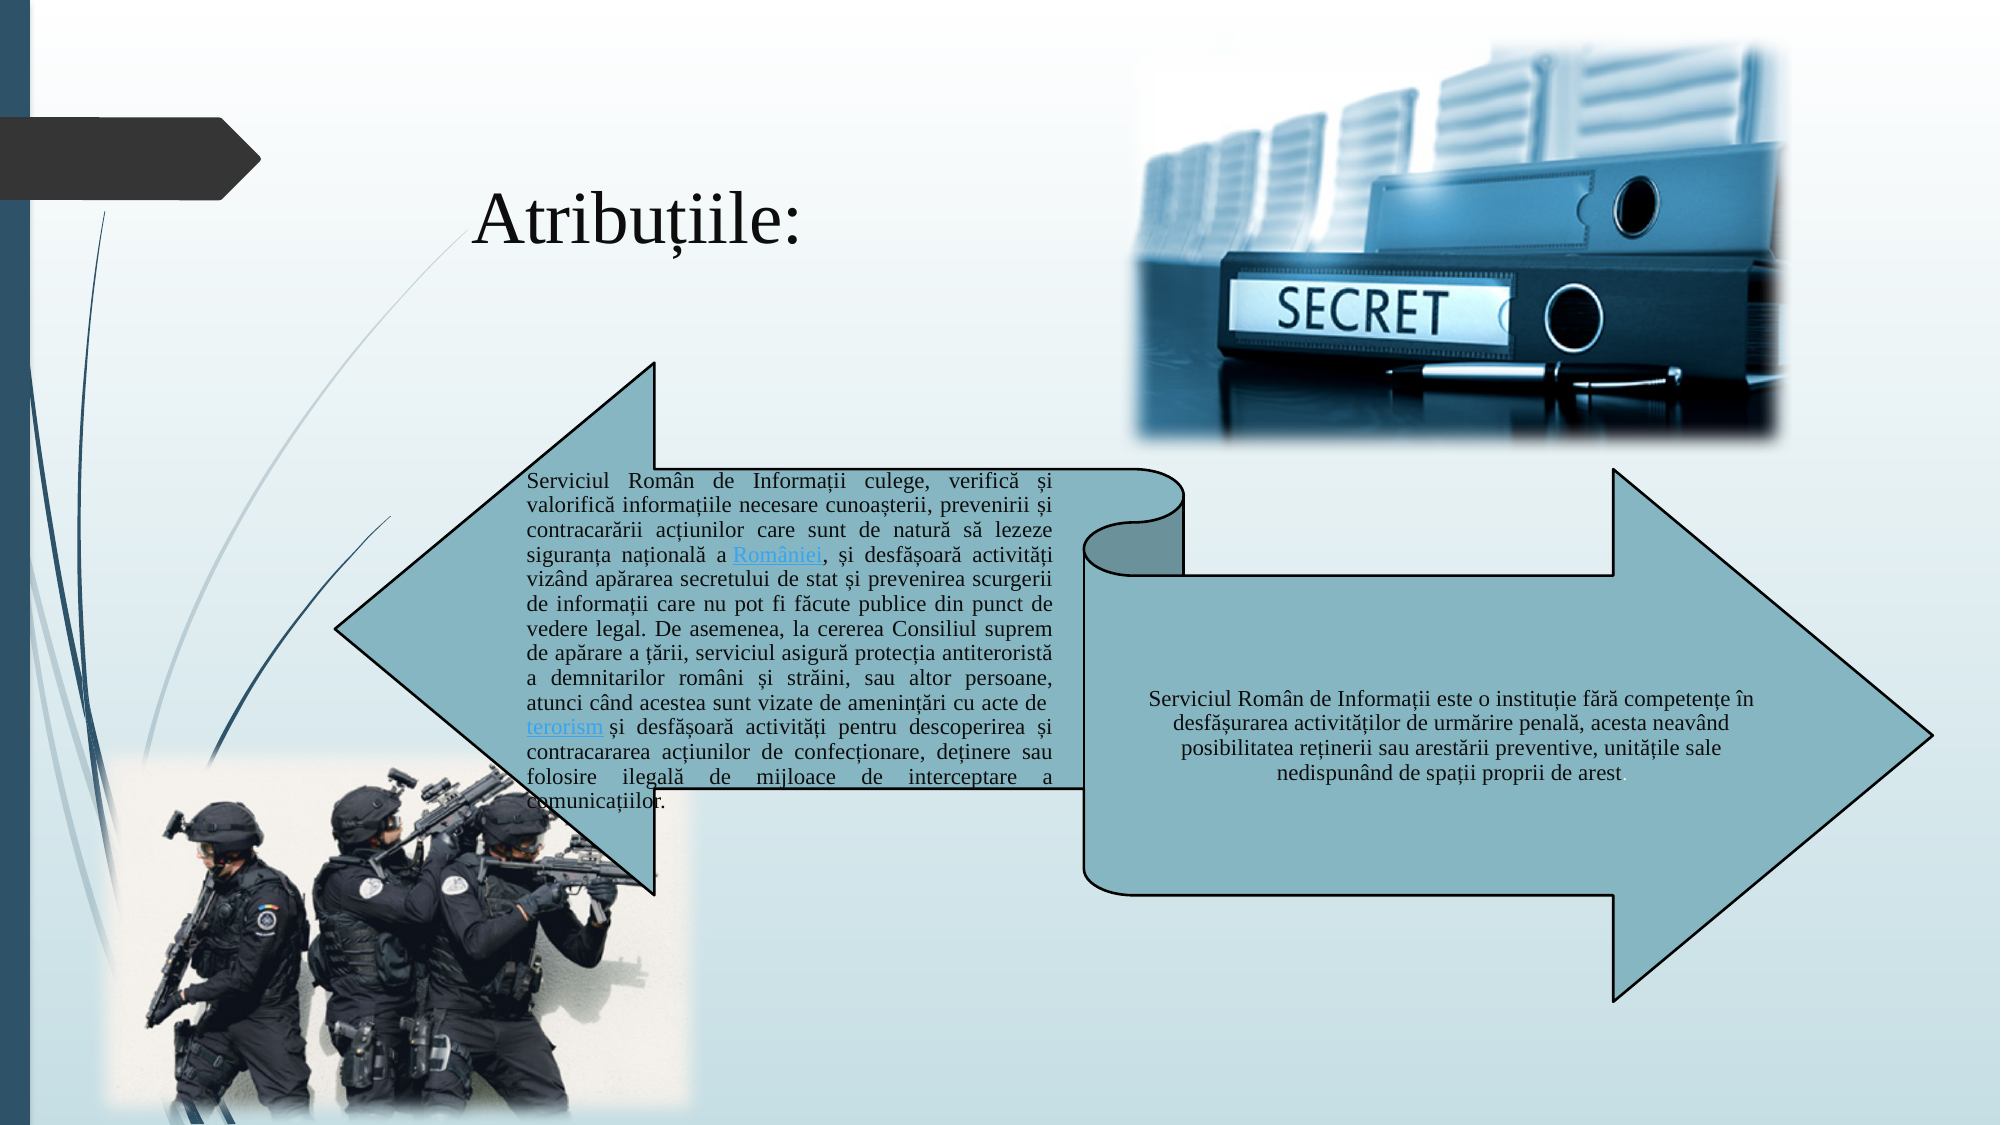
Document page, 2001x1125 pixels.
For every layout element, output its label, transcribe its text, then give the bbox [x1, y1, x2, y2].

picture [86, 737, 708, 1125]
title Atribuțiile: [97, 160, 1114, 424]
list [334, 226, 1934, 1015]
picture [1119, 33, 1794, 456]
